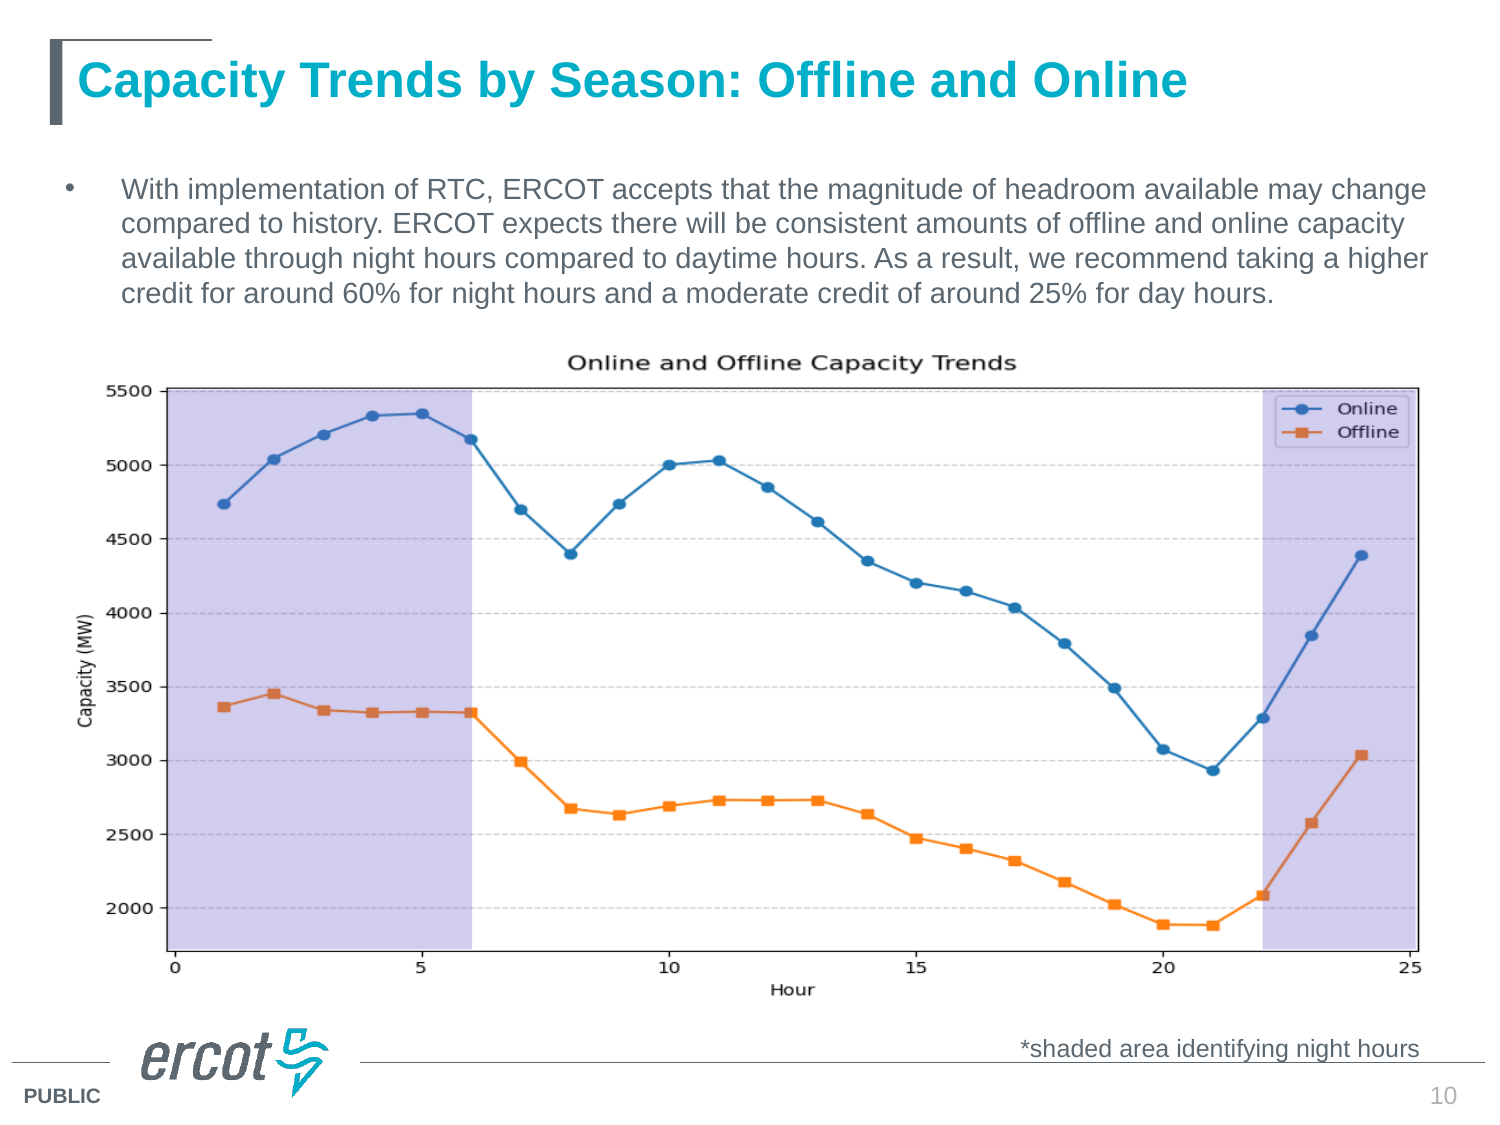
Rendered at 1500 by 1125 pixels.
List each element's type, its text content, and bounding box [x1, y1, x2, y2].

text_box *shaded area identifying night hours [1005, 1025, 1450, 1071]
title Capacity Trends by Season: Offline and Online [62, 39, 1450, 125]
slide_number 10 [1400, 1076, 1488, 1113]
list With implementation of RTC, ERCOT accepts that the magnitude of headroom available may change compared to history. ERCOT expects there will be consistent amounts of offline and online capacity available through night hours compared to daytime hours. As a result, we recommend taking a higher credit for around 60% for night hours and a moderate credit of around 25% for day hours. [50, 162, 1450, 992]
picture [64, 347, 1436, 1011]
picture [137, 1024, 332, 1100]
